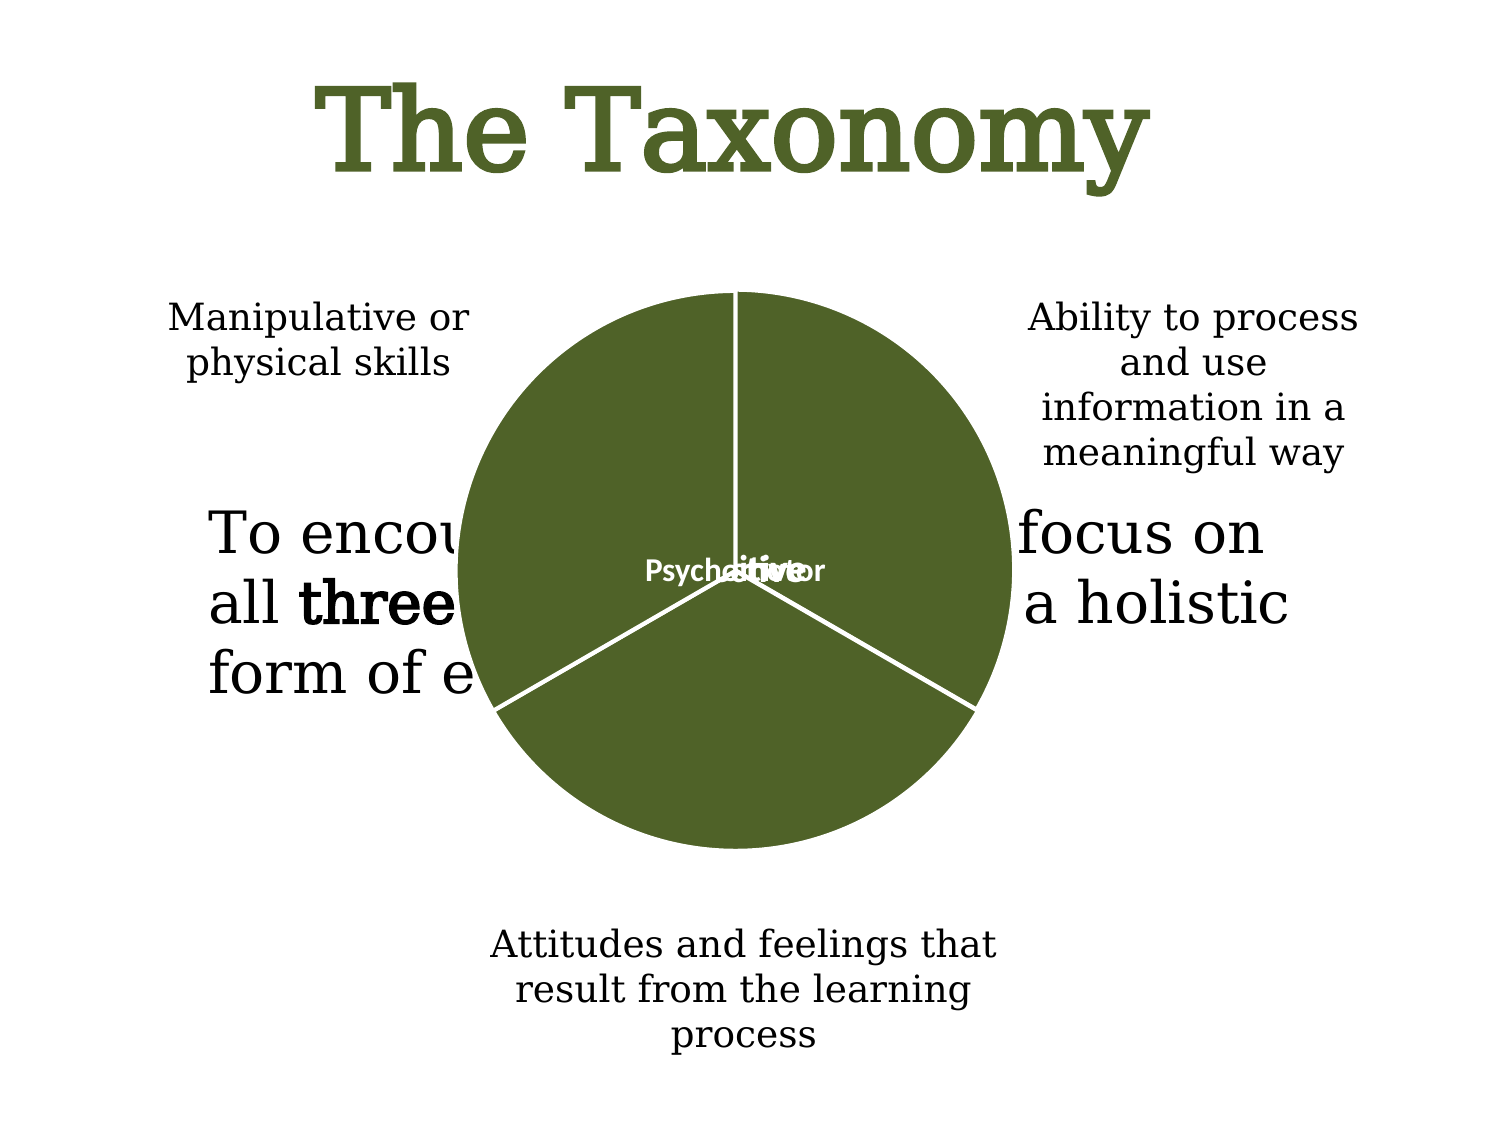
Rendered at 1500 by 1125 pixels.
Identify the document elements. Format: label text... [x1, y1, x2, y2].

text_box To encourage educators to focus on all three domains to create a holistic form of education [193, 487, 244, 713]
text_box To encourage educators to focus on all three domains to create a holistic form of education [1254, 487, 1307, 713]
text_box The Taxonomy [300, 49, 1200, 200]
text_box Attitudes and feelings that result from the learning process [474, 912, 1013, 1063]
text_box Ability to process and use information in a meaningful way [1254, 286, 1388, 481]
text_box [249, 228, 1251, 897]
text_box Manipulative or physical skills [137, 286, 244, 391]
